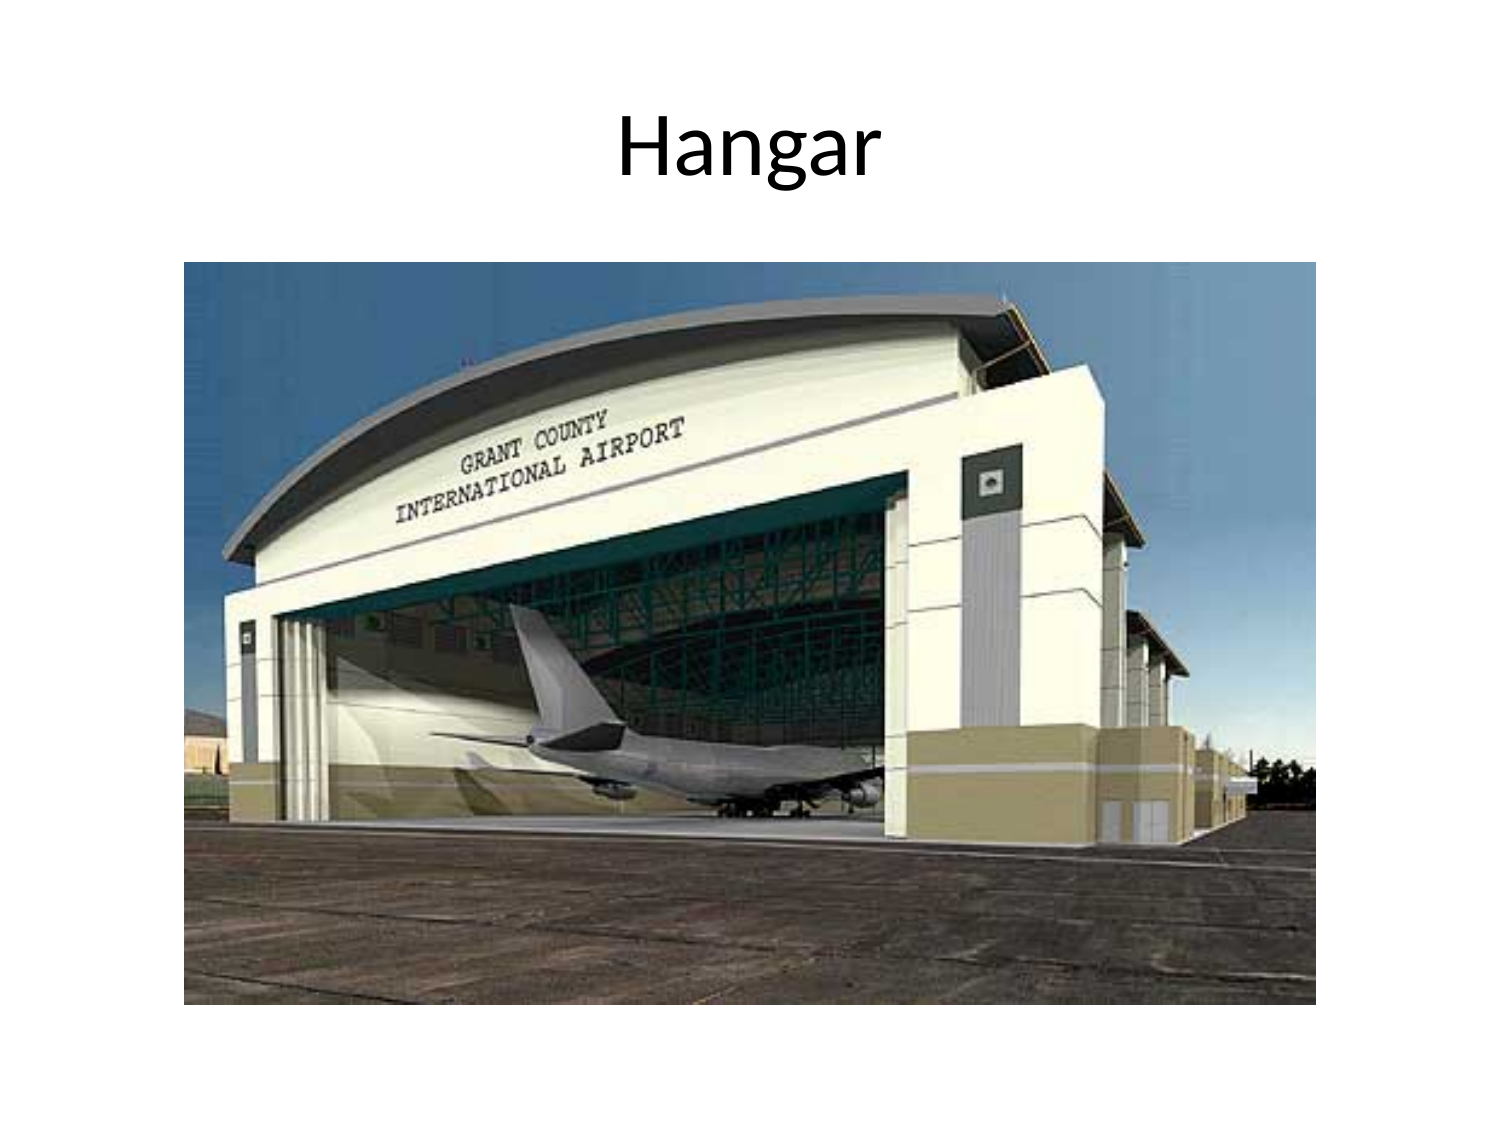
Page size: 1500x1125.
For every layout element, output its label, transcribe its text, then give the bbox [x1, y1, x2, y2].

title Hangar [75, 45, 1425, 233]
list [74, 262, 1426, 1006]
